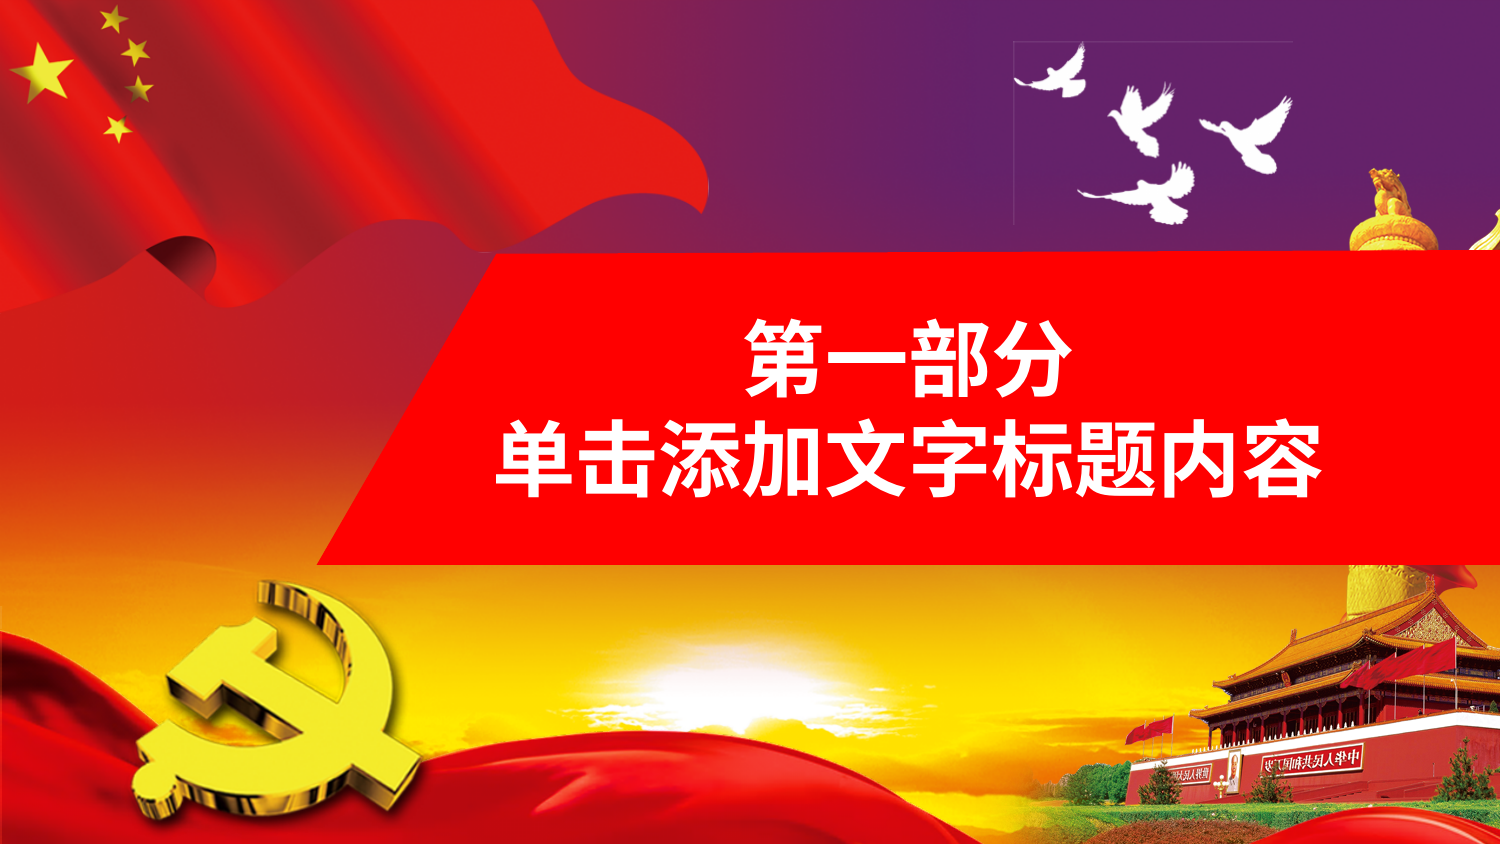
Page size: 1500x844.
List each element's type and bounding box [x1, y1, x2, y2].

text_box [0, 0, 1500, 844]
